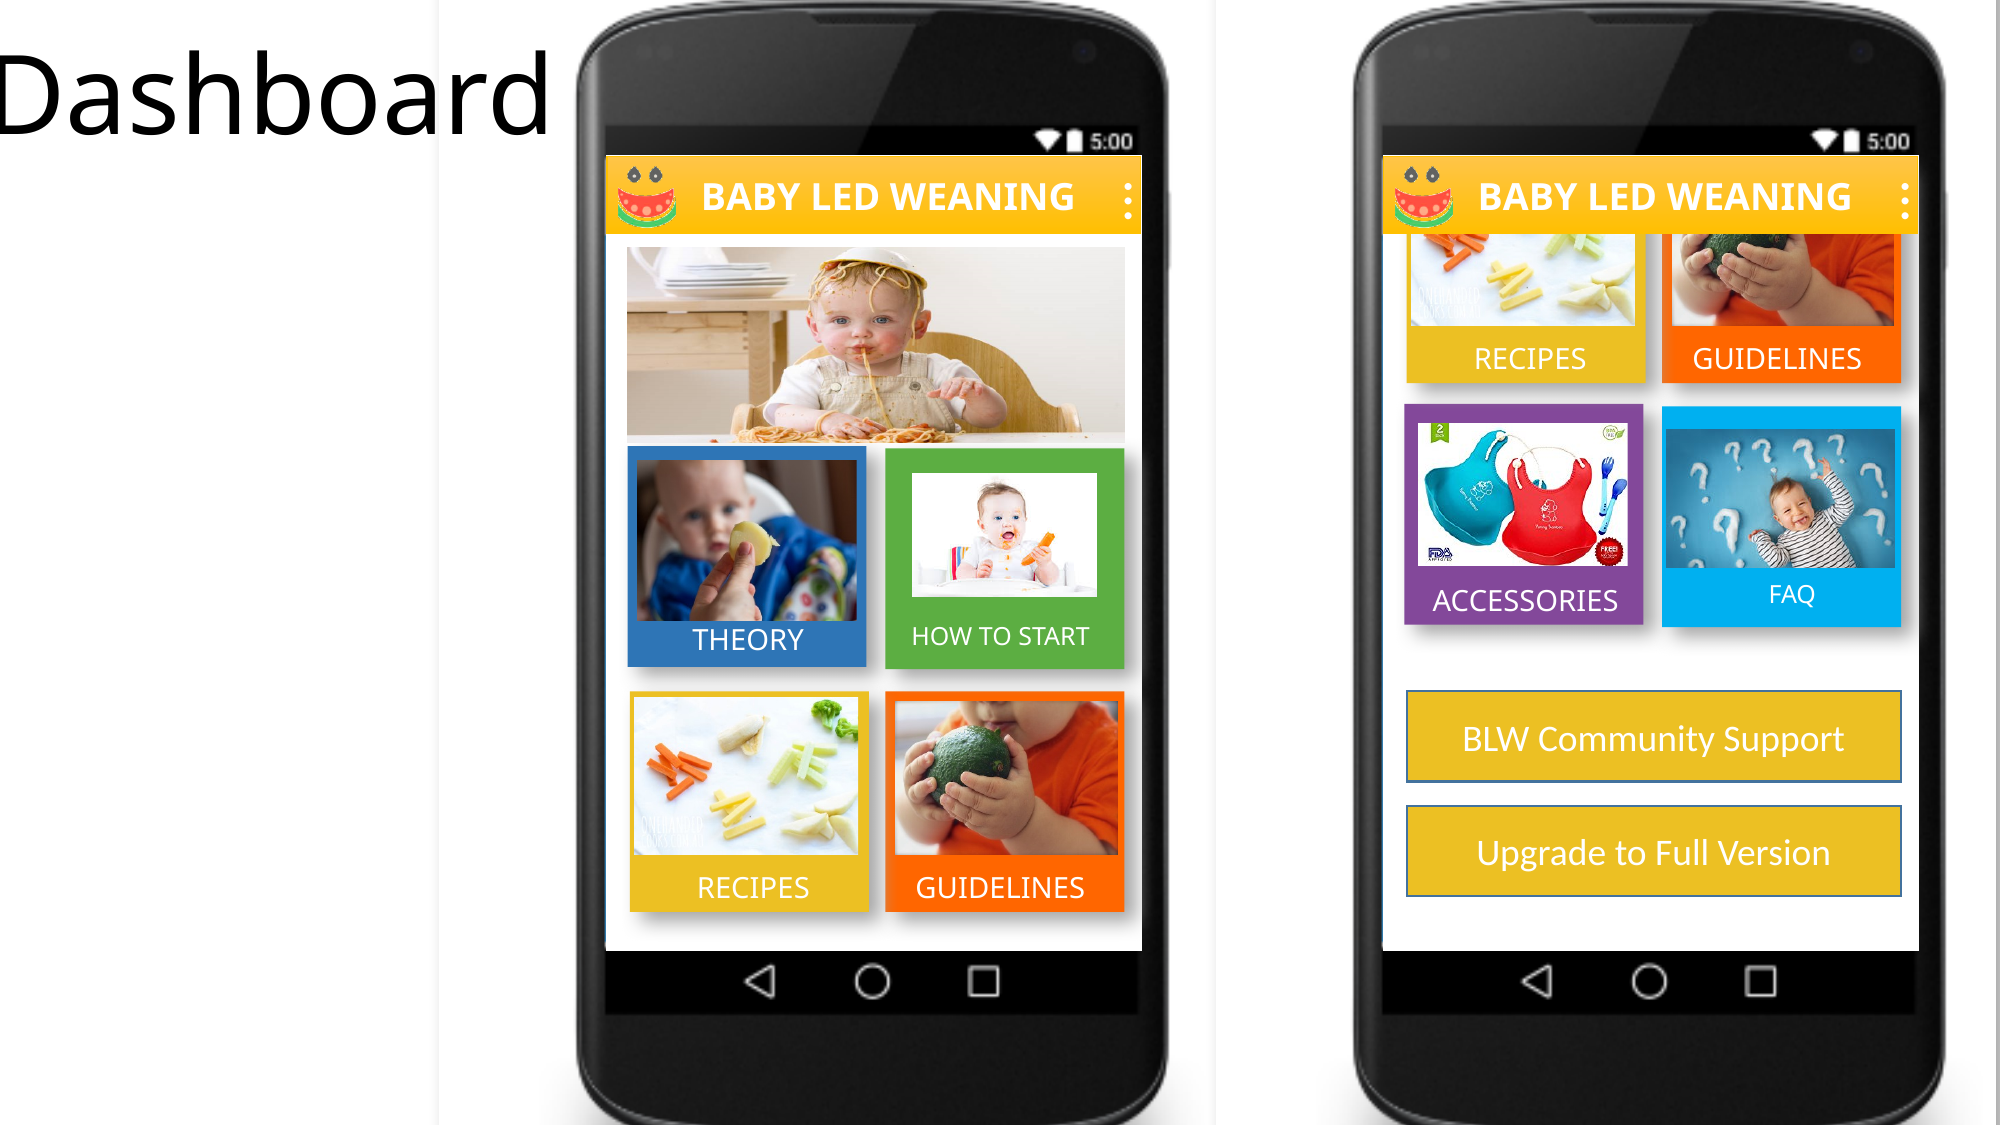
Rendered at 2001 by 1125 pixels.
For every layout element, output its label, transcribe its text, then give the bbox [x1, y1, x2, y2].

picture [912, 473, 1097, 597]
picture [522, 697, 859, 855]
picture [616, 460, 857, 621]
picture [1667, 430, 1894, 567]
picture [1672, 234, 1894, 327]
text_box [1383, 156, 1918, 234]
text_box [439, 0, 1216, 1125]
picture [627, 247, 1125, 443]
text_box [1216, 0, 1996, 1125]
picture [1418, 423, 1628, 566]
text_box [606, 156, 1141, 234]
picture [895, 701, 1118, 855]
picture [1298, 168, 1636, 326]
title Dashboard [0, 0, 439, 166]
